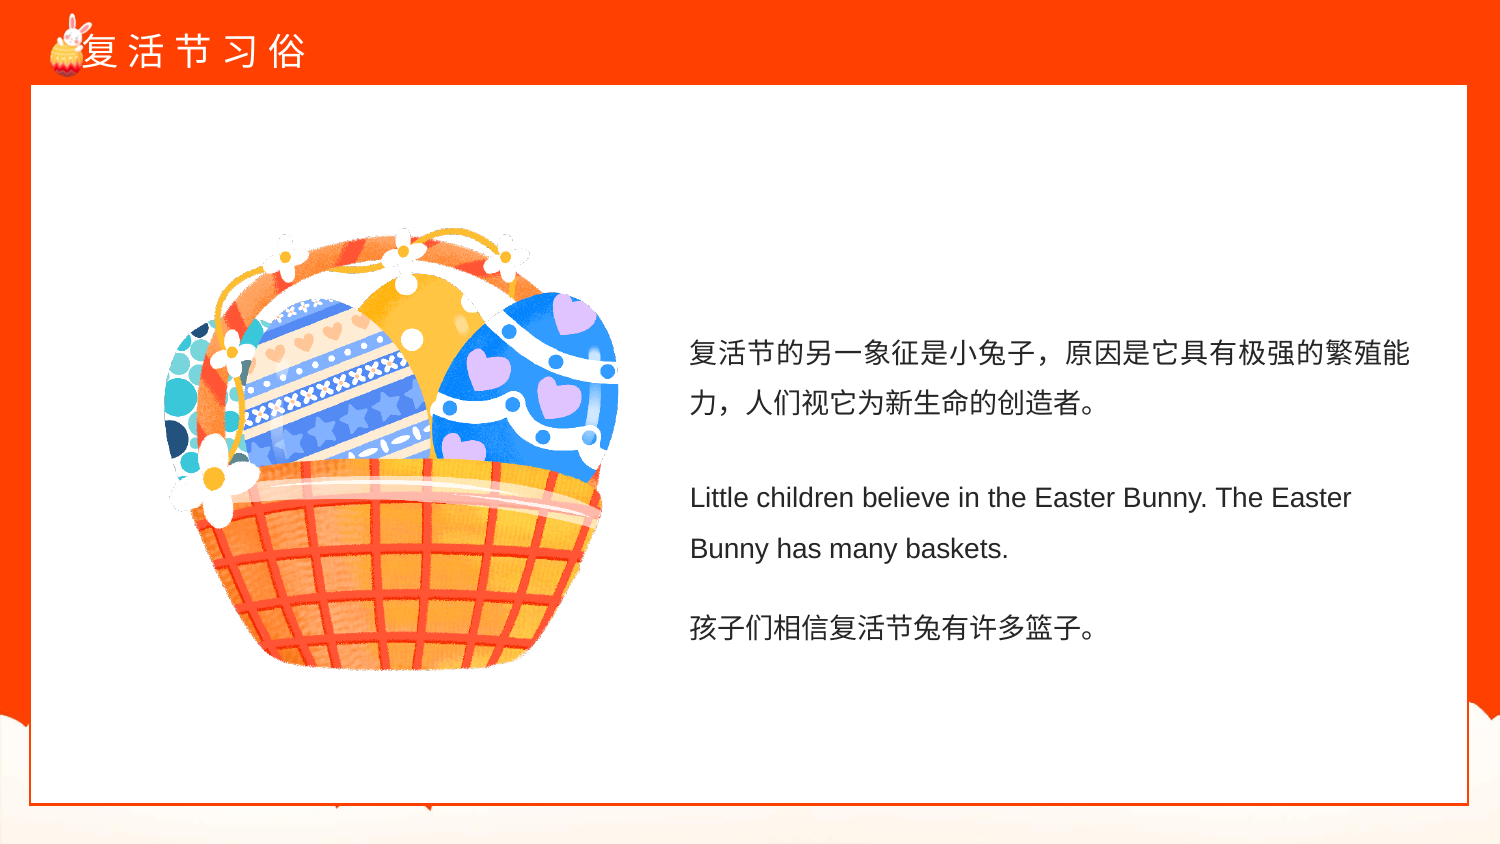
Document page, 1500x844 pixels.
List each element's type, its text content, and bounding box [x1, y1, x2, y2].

text_box 孩子们相信复活节兔有许多篮子。 [675, 586, 1368, 652]
text_box Little children believe in the Easter Bunny. The Easter Bunny has many baskets. [675, 455, 1368, 572]
picture [0, 0, 1500, 844]
text_box 复活节的另一象征是小兔子，原因是它具有极强的繁殖能力，人们视它为新生命的创造者。 [674, 310, 1426, 427]
